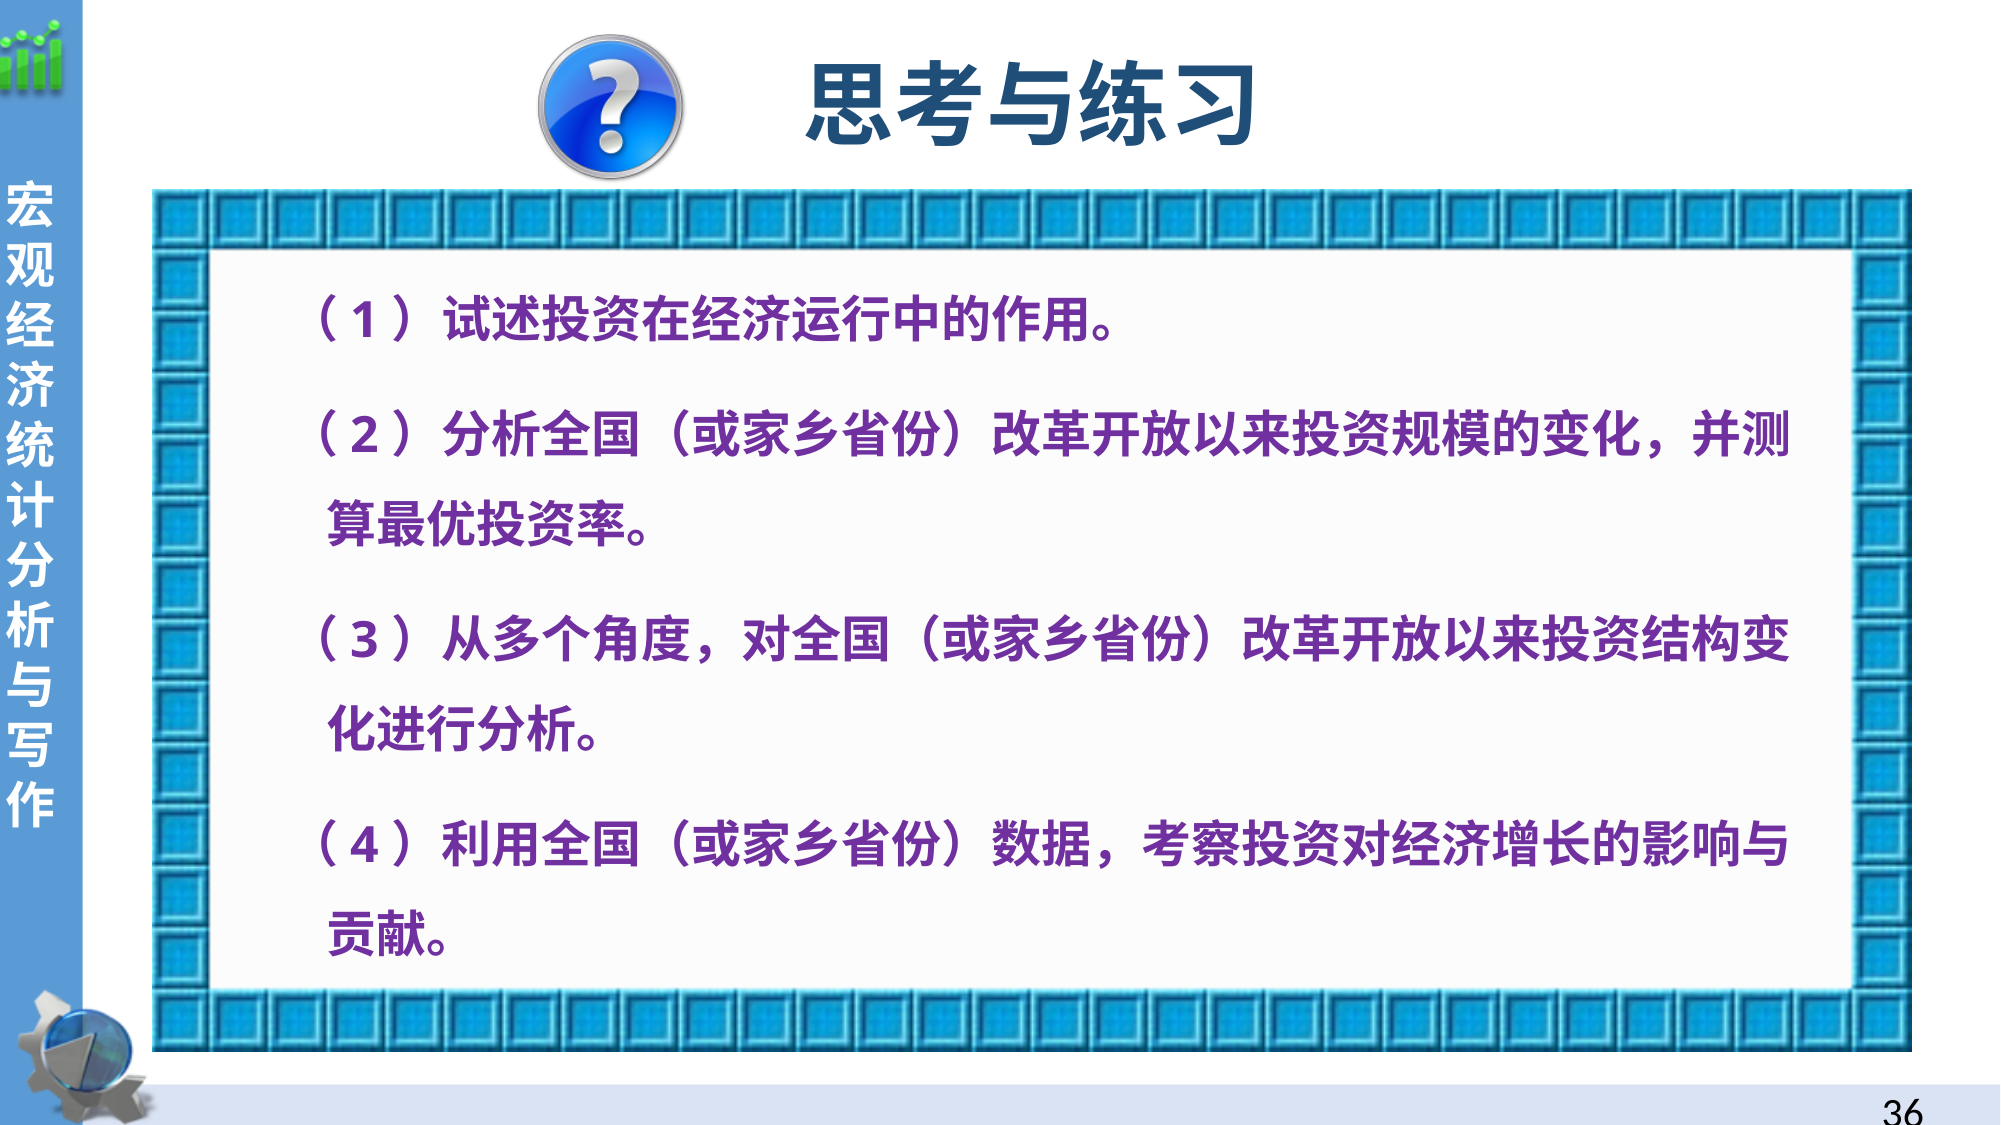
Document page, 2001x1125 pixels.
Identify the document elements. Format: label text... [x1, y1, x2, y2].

text_box 35 [1786, 1085, 1940, 1125]
picture [0, 0, 2001, 1125]
title 思考与练习 [220, 0, 1844, 189]
picture [536, 33, 687, 184]
